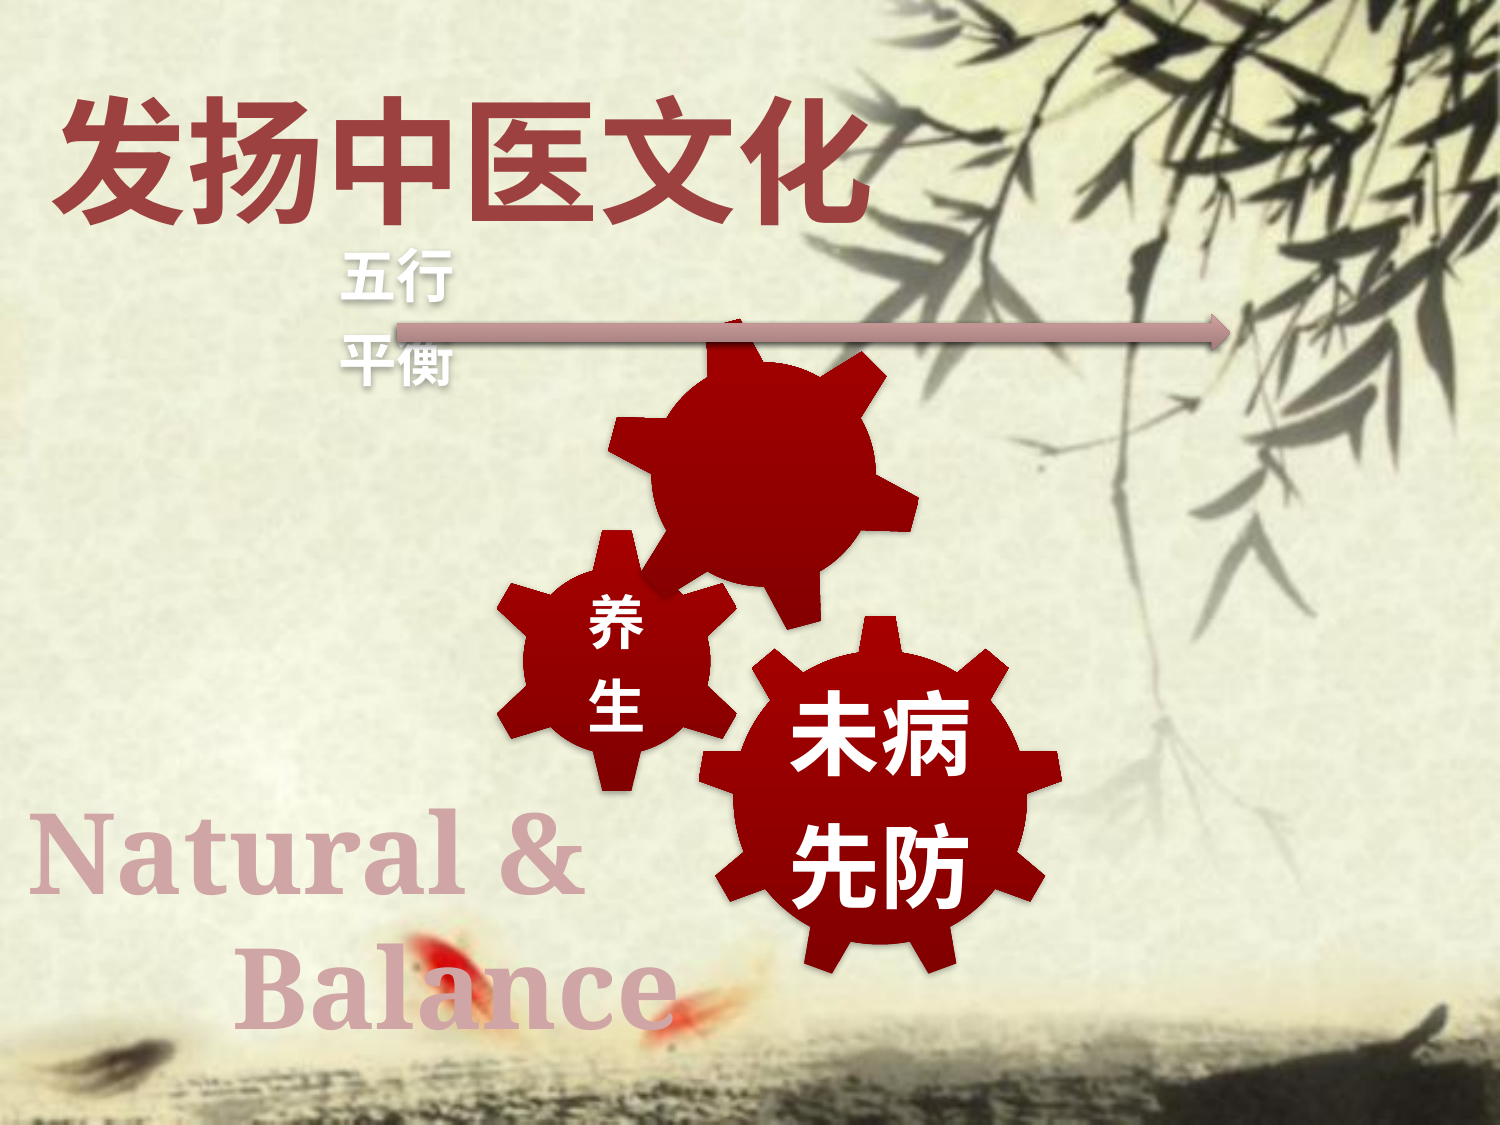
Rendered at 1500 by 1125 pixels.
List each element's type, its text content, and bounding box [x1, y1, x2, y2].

text_box 发扬中医文化 [34, 68, 890, 249]
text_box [229, 314, 1231, 982]
picture [0, 0, 1500, 1125]
text_box Natural & Balance [0, 775, 727, 1060]
